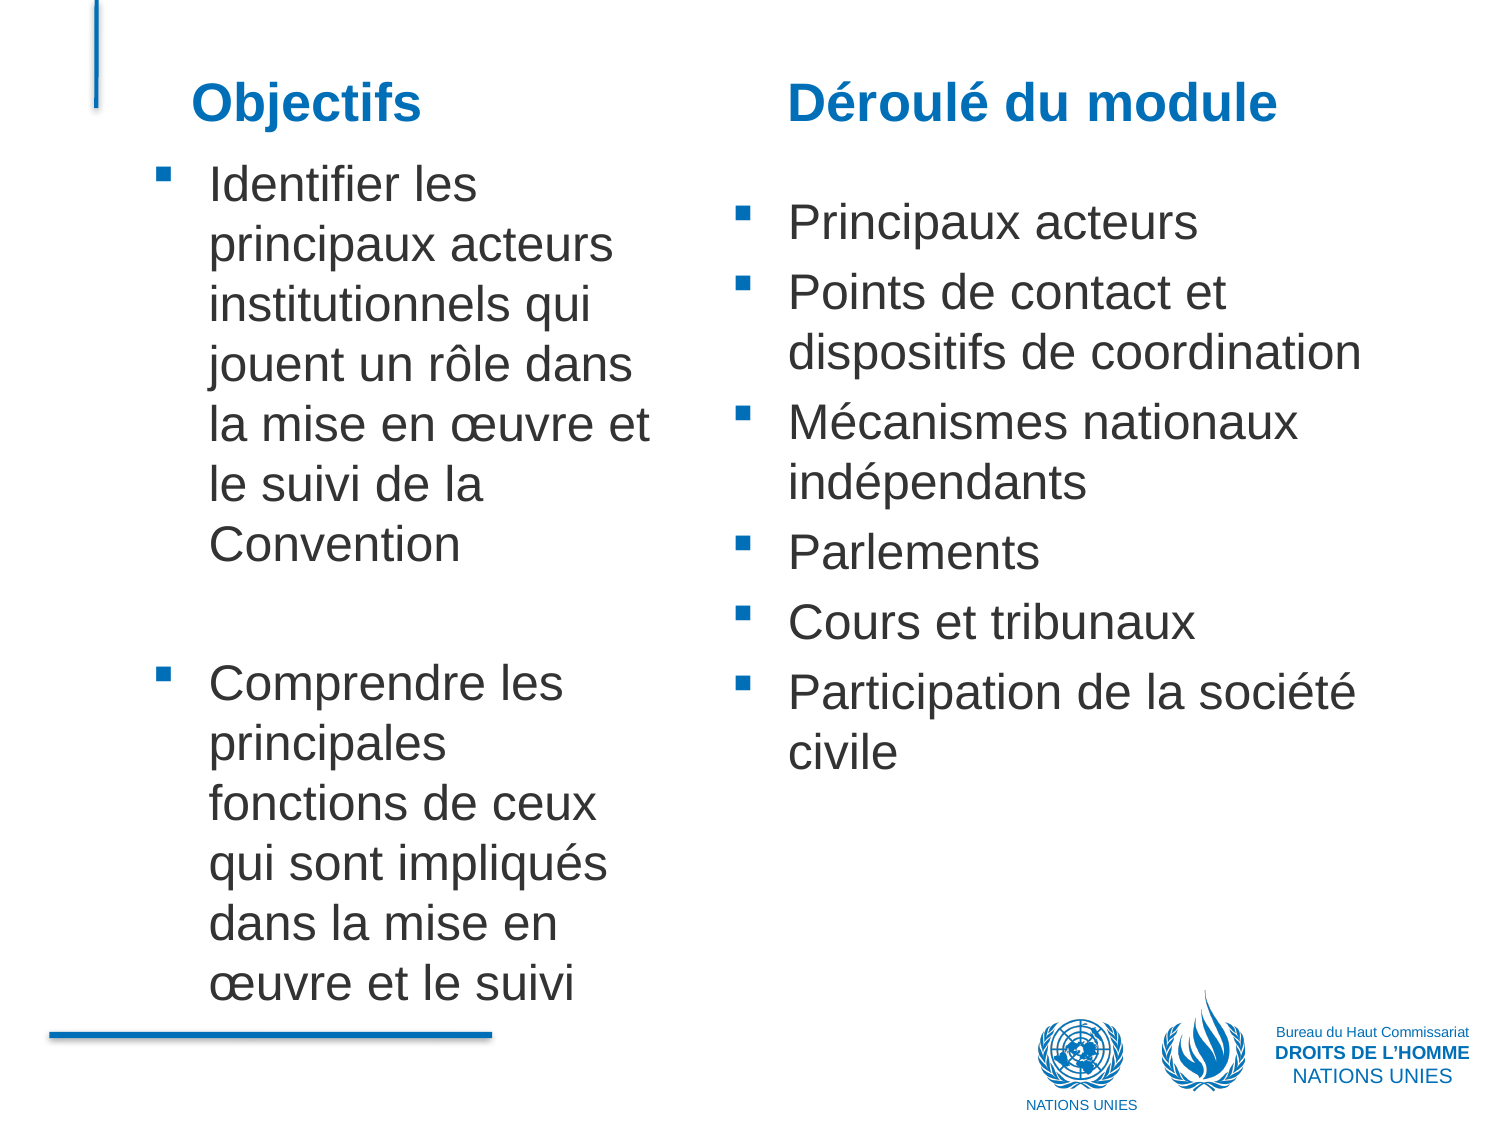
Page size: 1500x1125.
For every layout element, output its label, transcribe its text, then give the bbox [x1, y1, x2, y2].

text_box Objectifs [176, 60, 439, 140]
text_box NATIONS UNIES [980, 1088, 1184, 1121]
text_box Bureau du Haut Commissariat DROITS DE L’HOMME NATIONS UNIES [1245, 1015, 1500, 1096]
text_box Déroulé du module [772, 60, 1295, 140]
text_box Identifier les principaux acteurs institutionnels qui jouent un rôle dans la mise en œuvre et le suivi de la Convention Comprendre les principales fonctions de ceux qui sont impliqués dans la mise en œuvre et le suivi [137, 143, 675, 1019]
picture [1037, 990, 1457, 1107]
text_box Principaux acteurs Points de contact et dispositifs de coordination Mécanismes nationaux indépendants Parlements Cours et tribunaux Participation de la société civile [716, 182, 1461, 858]
